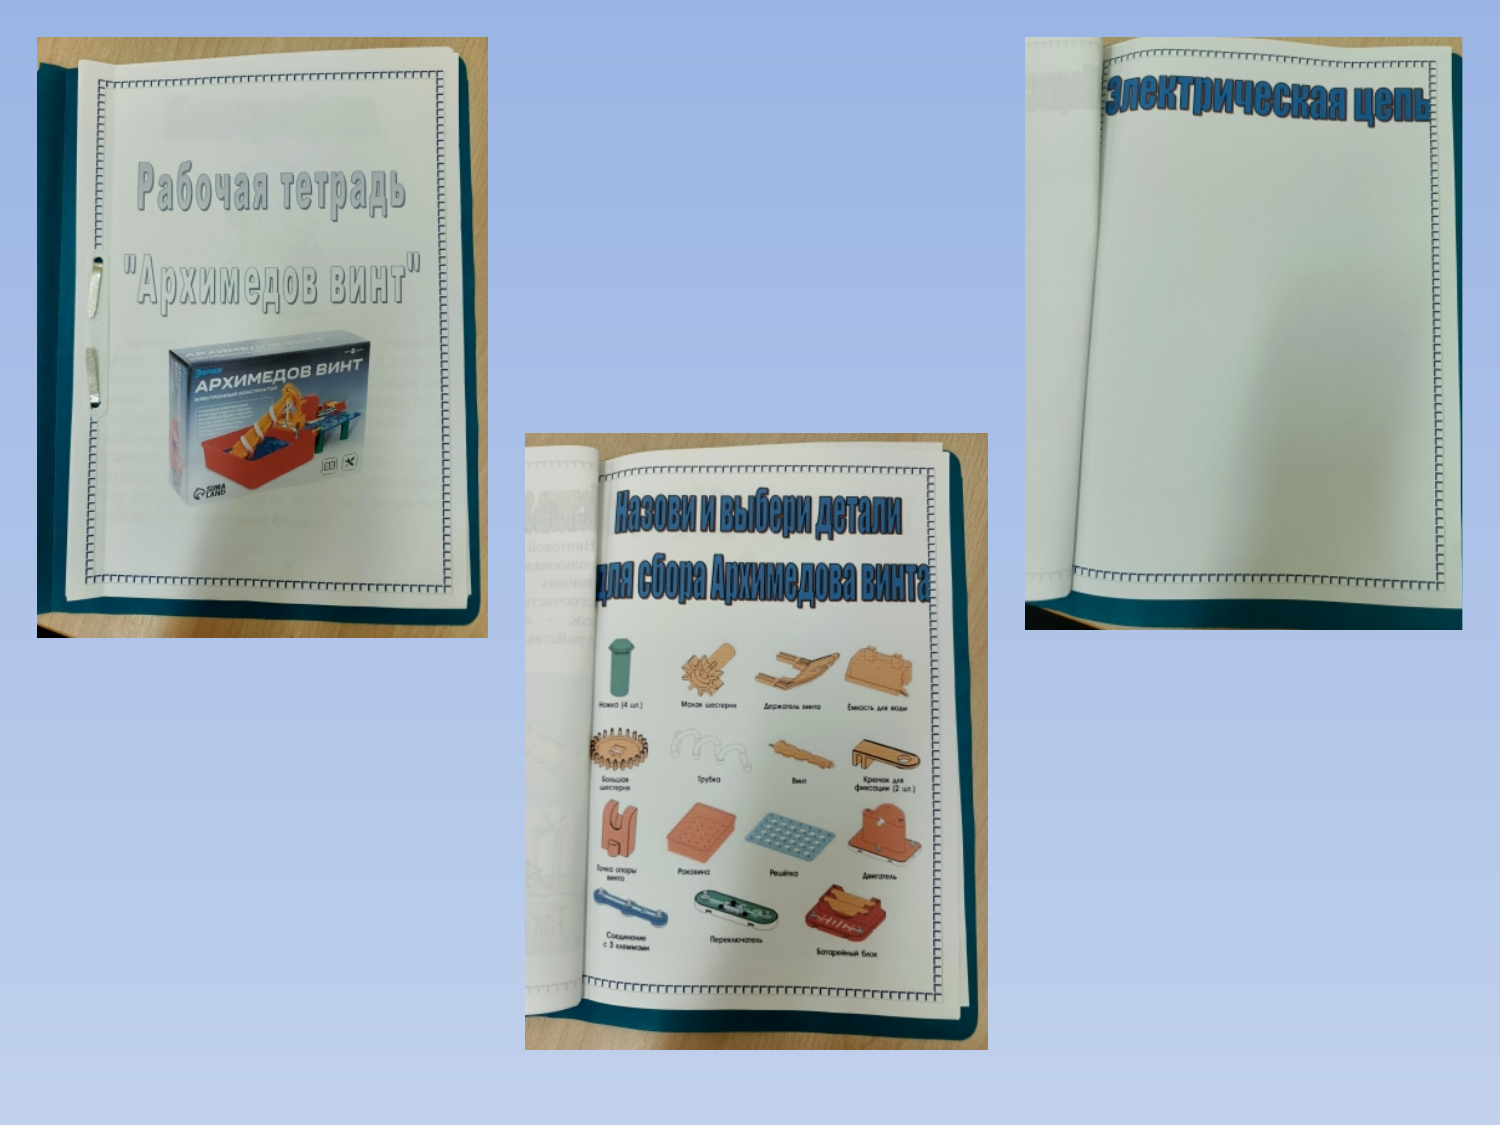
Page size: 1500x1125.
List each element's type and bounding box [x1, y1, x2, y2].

list [37, 37, 488, 638]
picture [524, 433, 988, 1051]
picture [1024, 37, 1463, 630]
